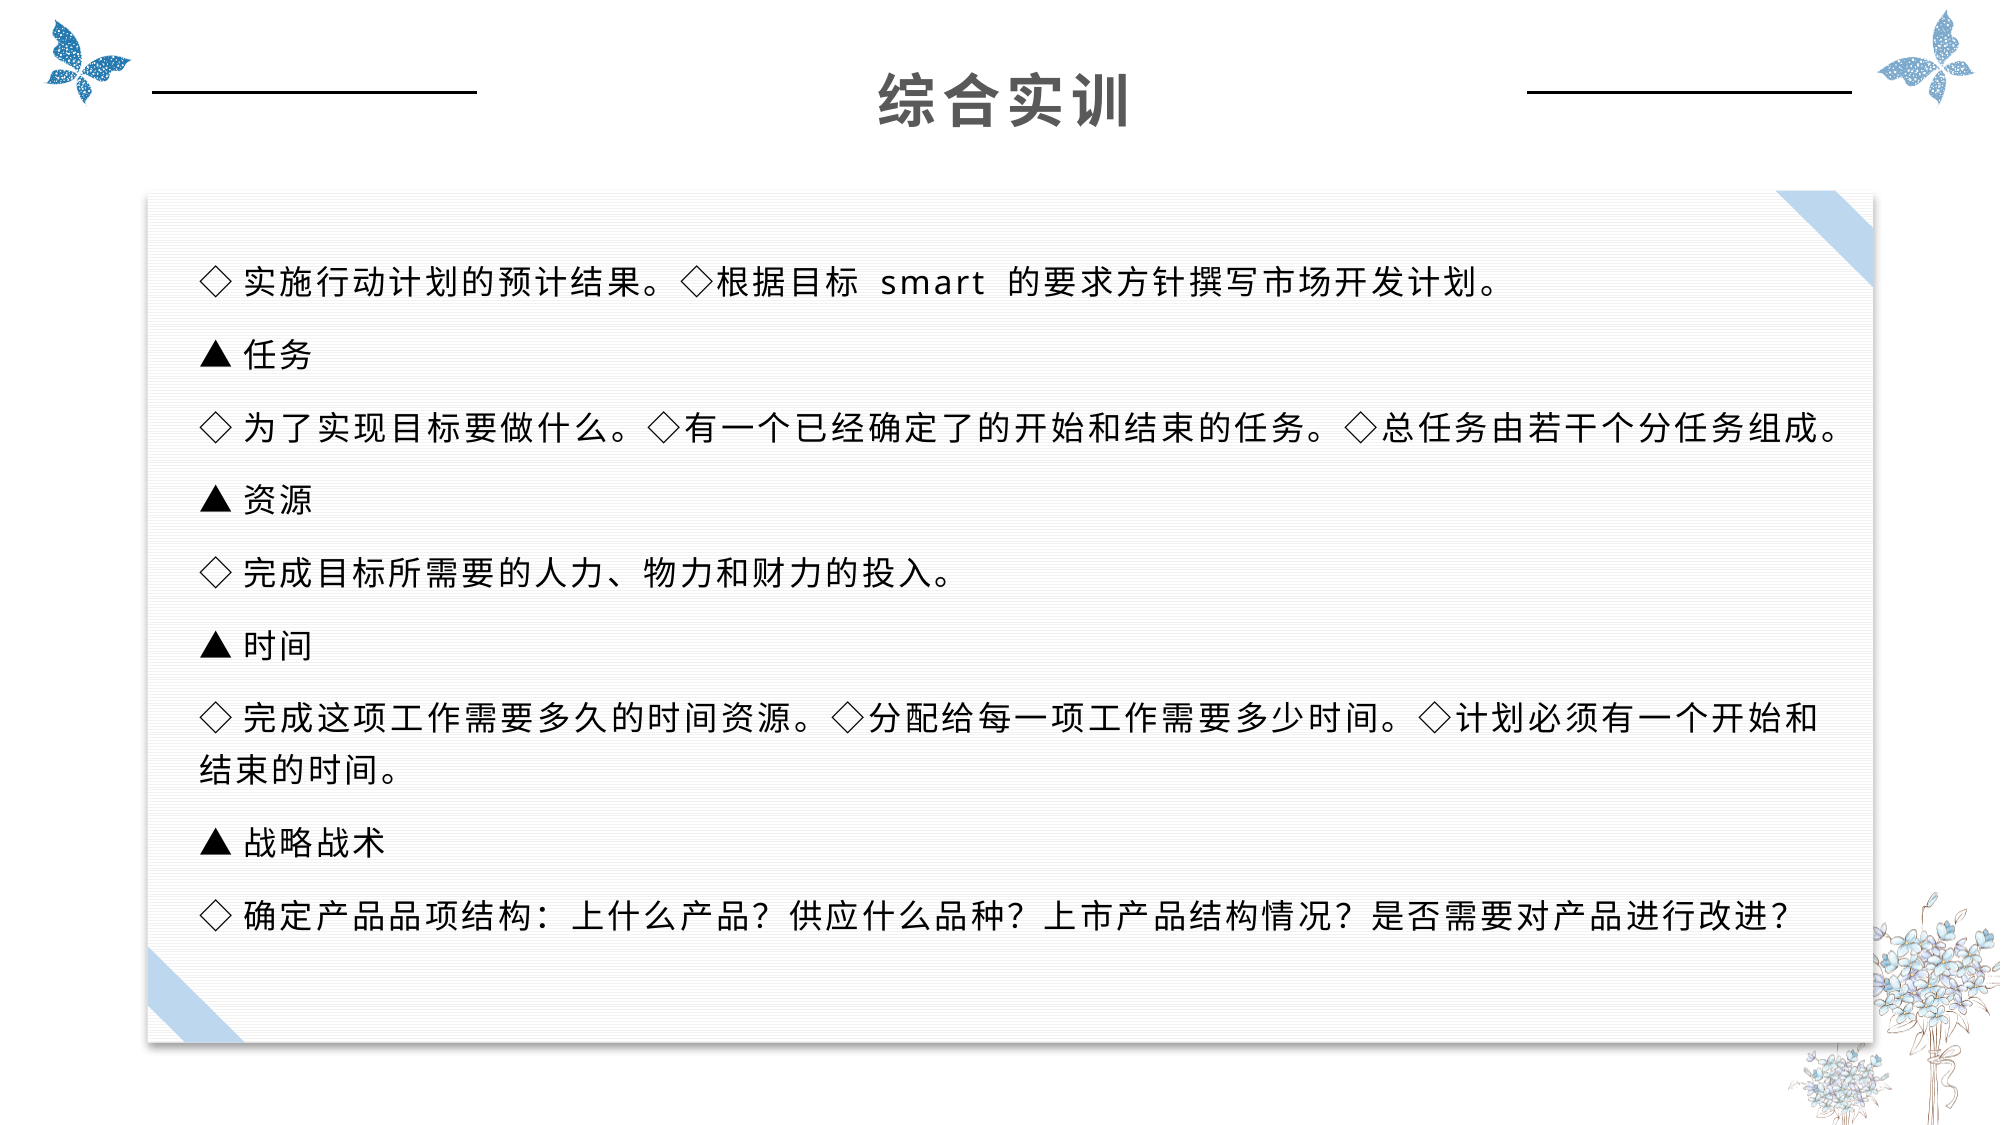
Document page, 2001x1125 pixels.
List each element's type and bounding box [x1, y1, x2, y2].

text_box [147, 190, 1874, 1043]
picture [1788, 892, 2000, 1125]
text_box [151, 55, 1852, 142]
